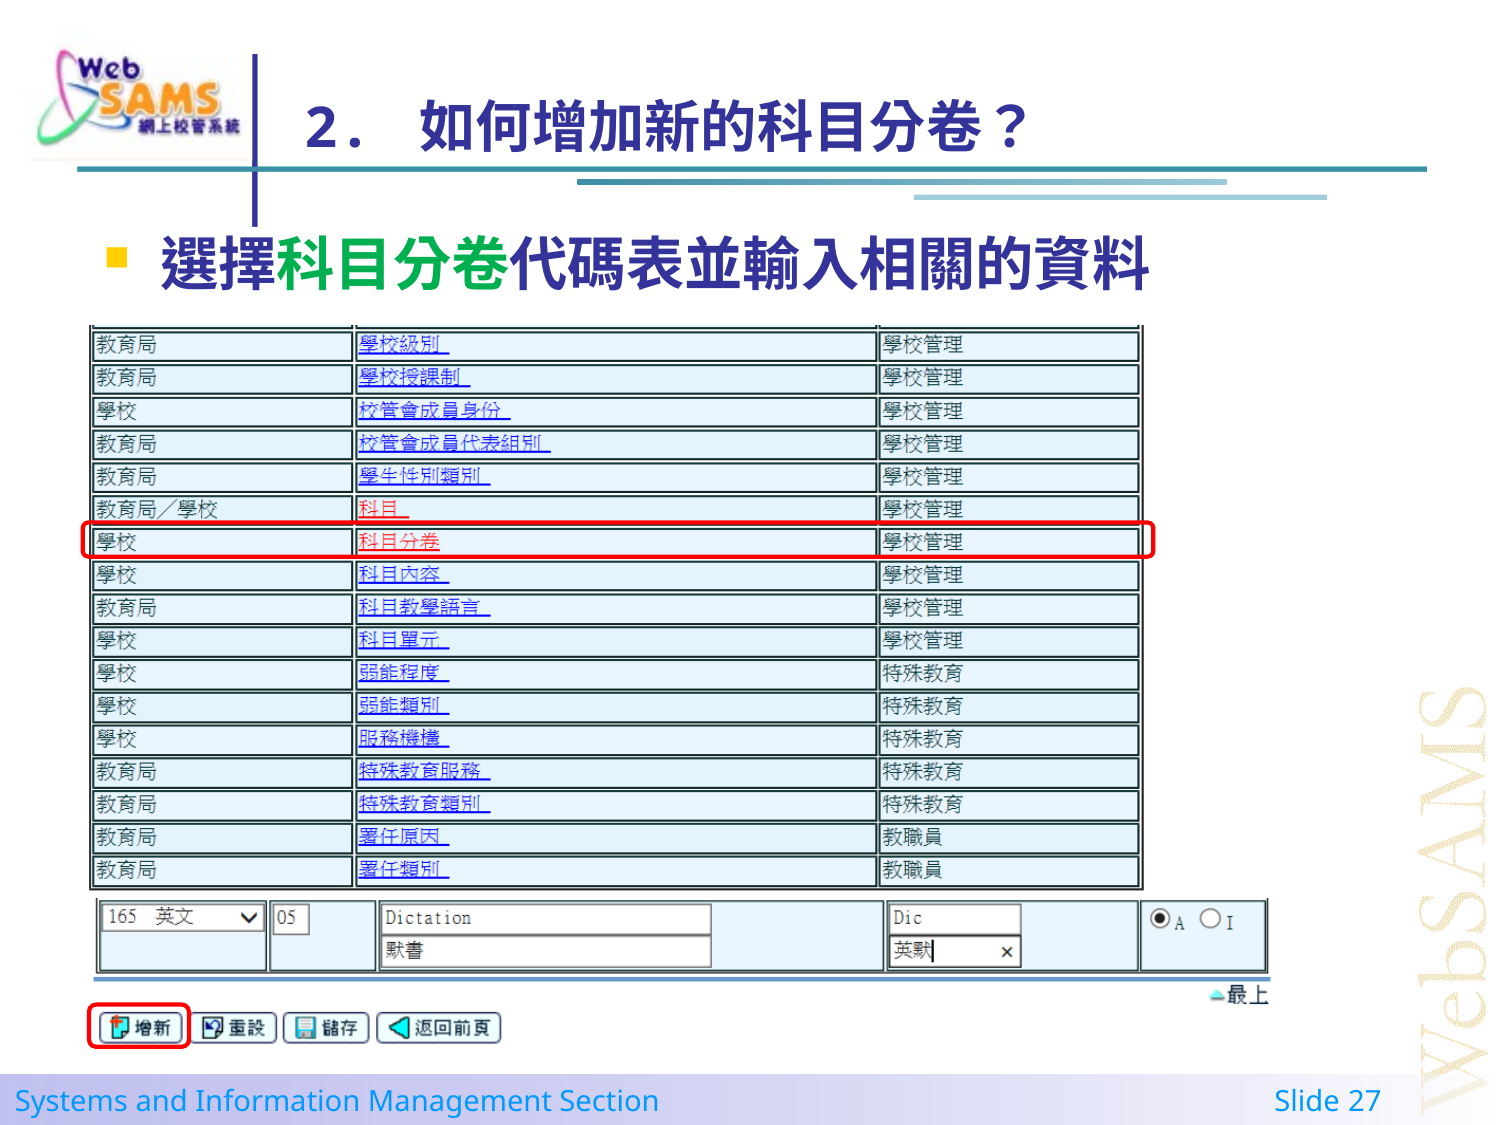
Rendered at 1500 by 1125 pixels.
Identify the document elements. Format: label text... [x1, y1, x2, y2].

picture [27, 29, 253, 161]
picture [1393, 679, 1500, 1074]
title 2. 如何增加新的科目分卷？ [289, 41, 1465, 167]
list 選擇科目分卷代碼表並輸入相關的資料 [88, 138, 1362, 215]
picture [88, 898, 1274, 1047]
picture [88, 325, 1148, 895]
